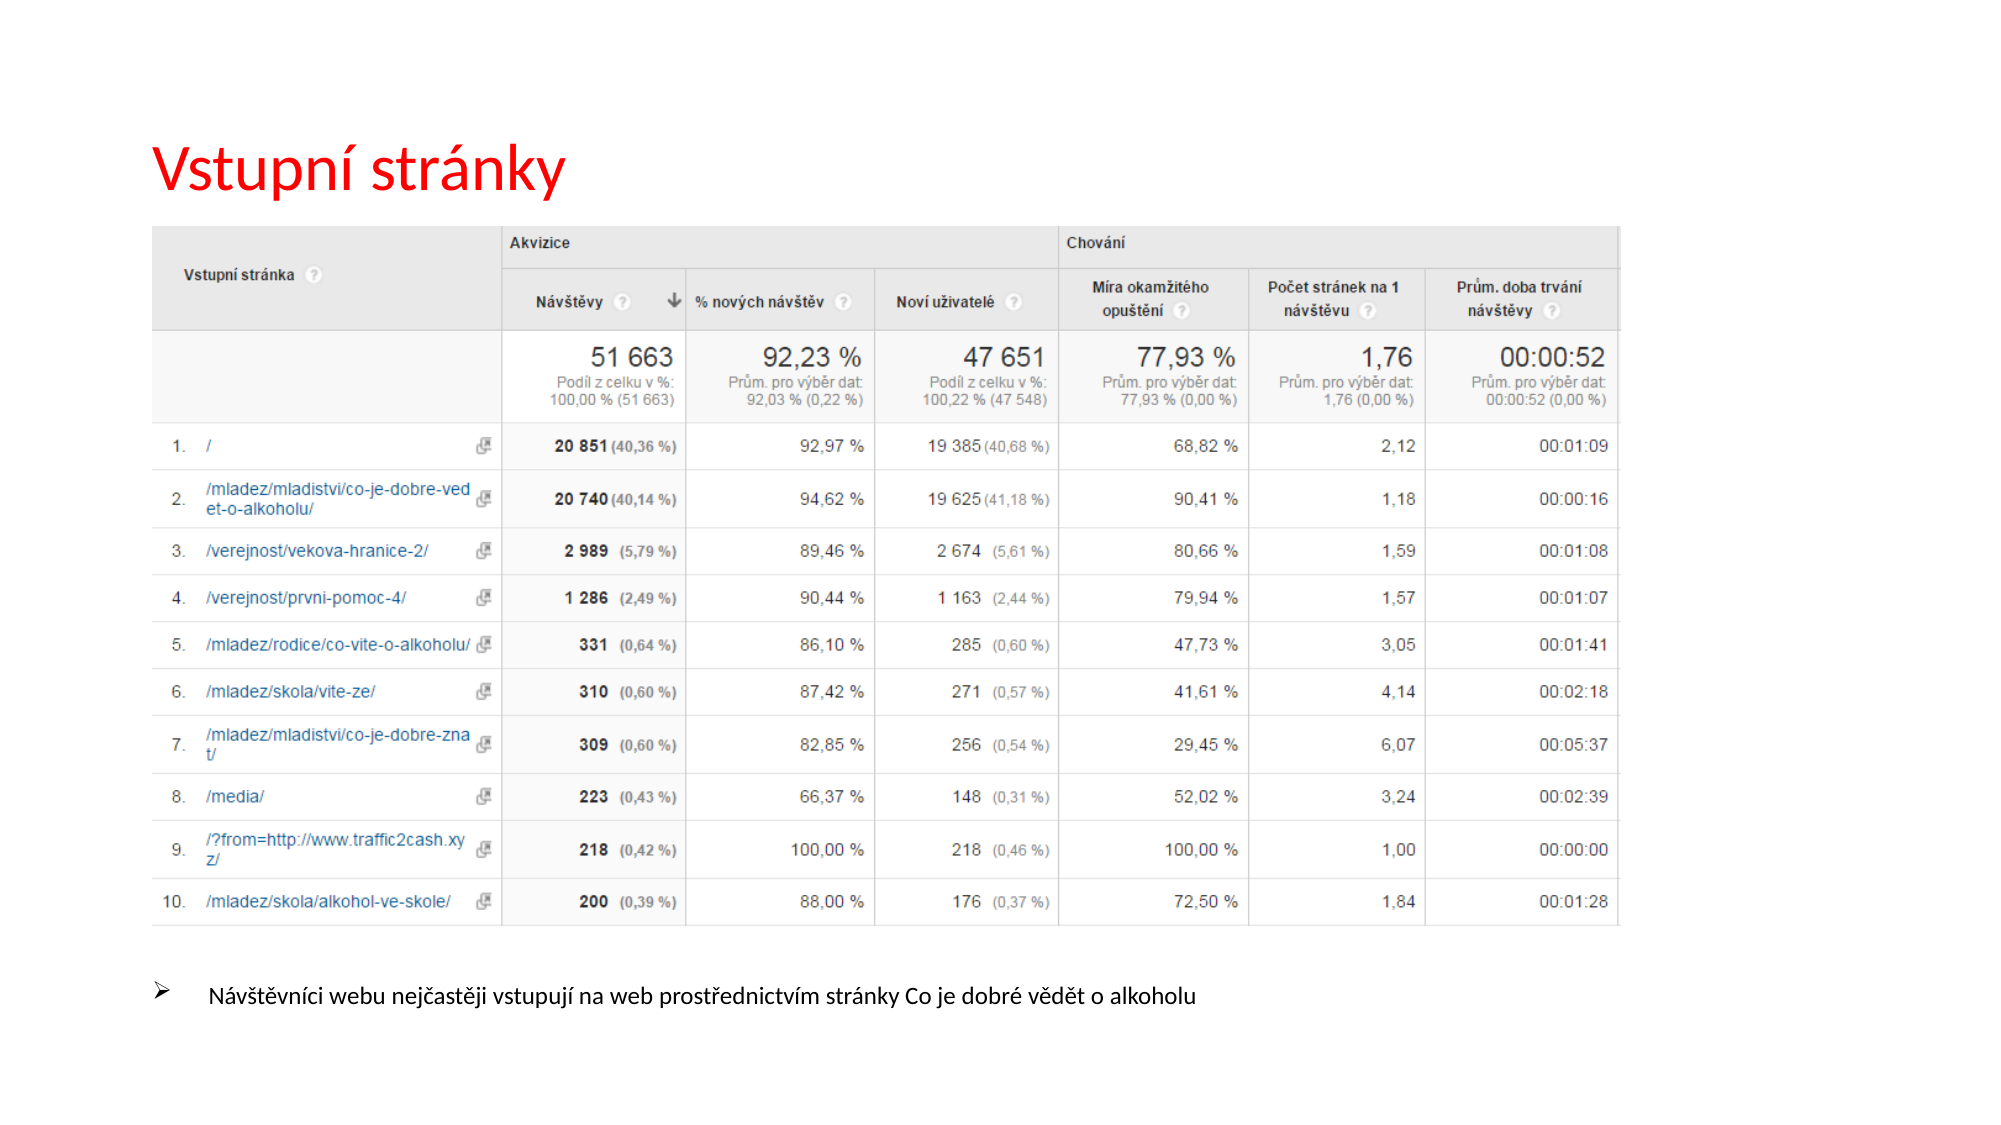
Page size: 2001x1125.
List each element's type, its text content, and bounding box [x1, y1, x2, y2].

text_box Návštěvníci webu nejčastěji vstupují na web prostřednictvím stránky Co je dobré vědět o alkoholu [137, 971, 1925, 1017]
picture [152, 226, 1621, 931]
title Vstupní stránky [137, 59, 1863, 278]
